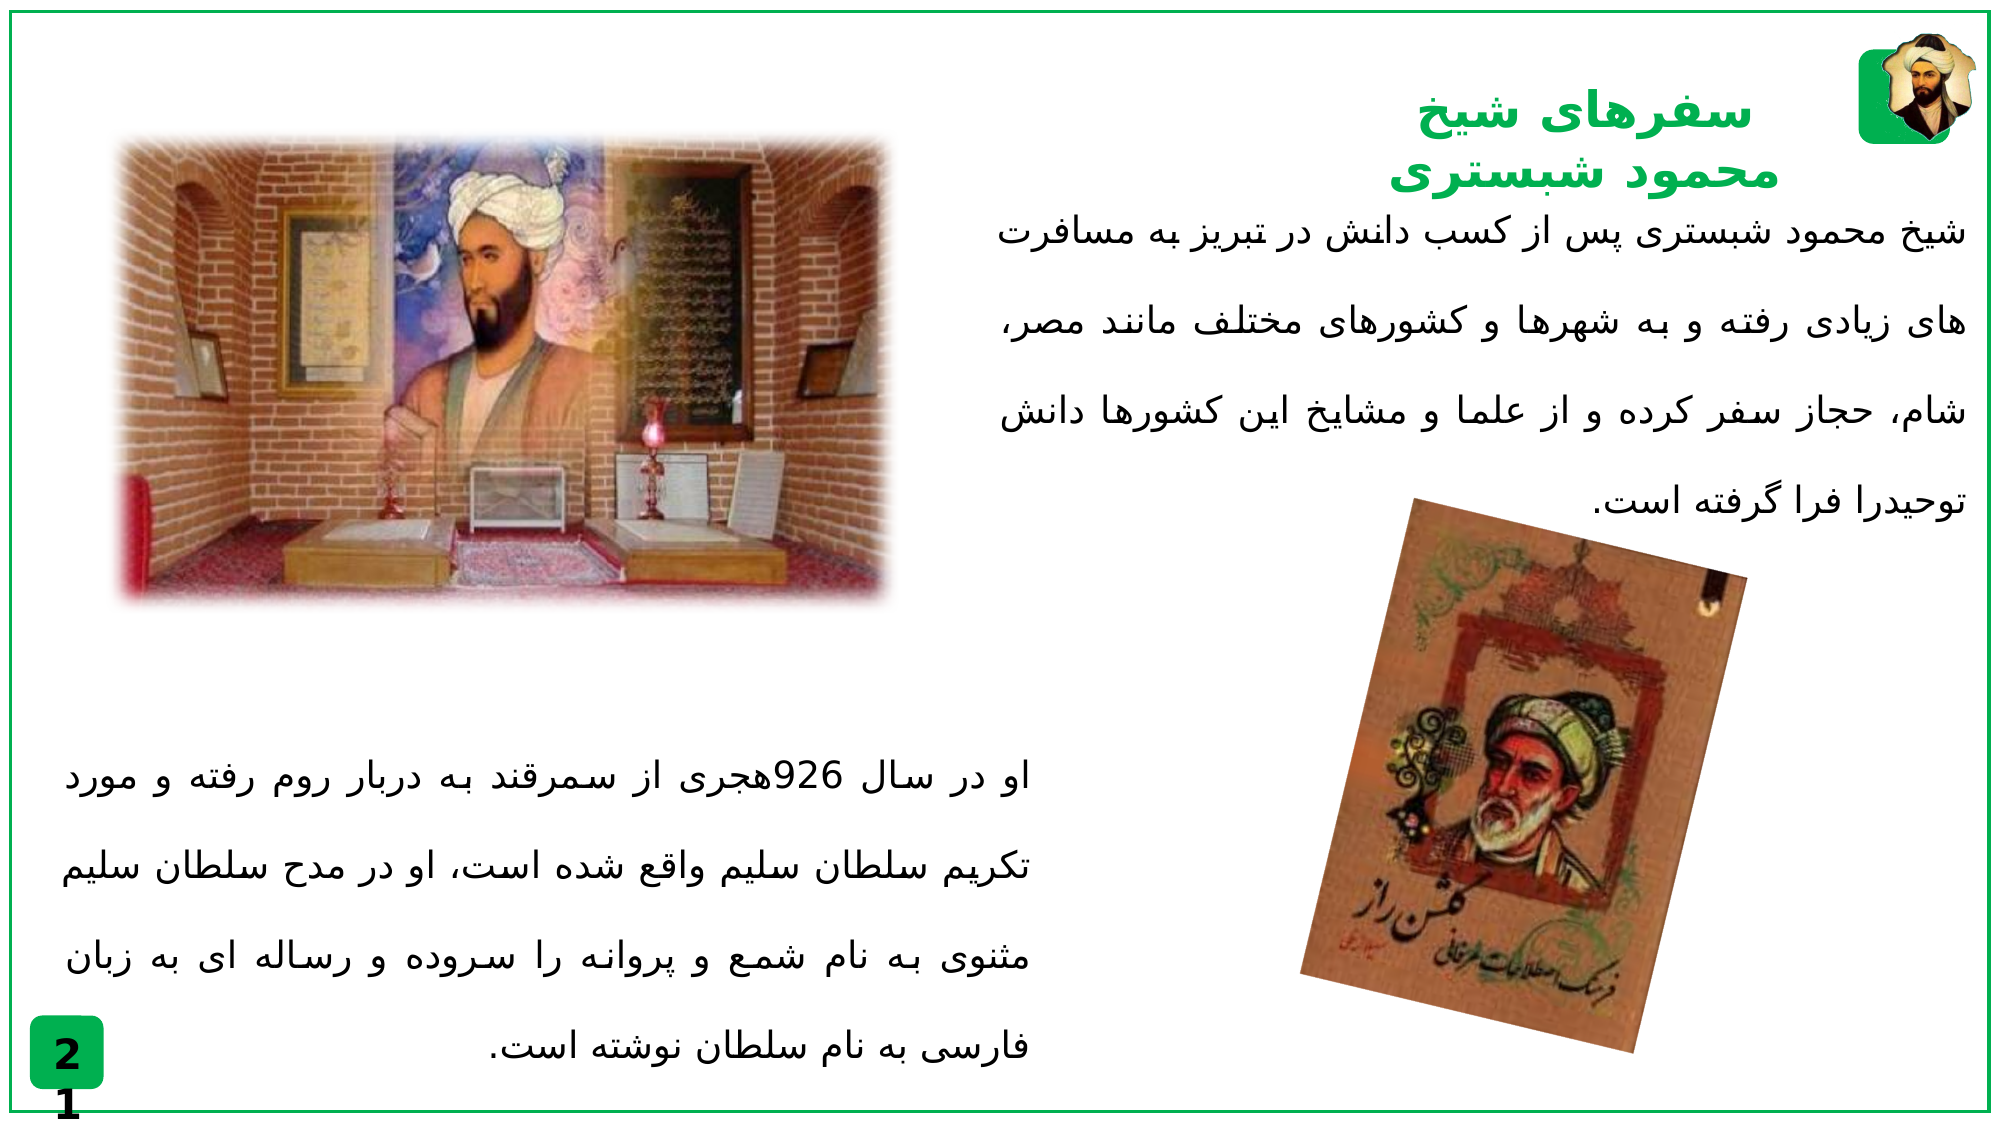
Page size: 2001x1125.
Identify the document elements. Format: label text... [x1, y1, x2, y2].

text_box شیخ محمود شبستری پس از کسب دانش در تبریز به مسافرت های زیادی رفته و به شهرها و کشورهای مختلف مانند مصر، شام، حجاز سفر کرده و از علما و مشایخ این کشورها دانش توحیدرا فرا گرفته است. [981, 153, 1983, 529]
text_box او در سال 926هجری از سمرقند به دربار روم رفته و مورد تکریم سلطان سلیم واقع شده است، او در مدح سلطان سلیم مثنوی به نام شمع و پروانه را سروده و رساله ای به زبان فارسی به نام سلطان نوشته است. [45, 699, 1046, 1074]
text_box 21 [30, 1020, 106, 1125]
picture [1301, 499, 1747, 1053]
text_box سفرهای شیخ محمود شبستری [1314, 69, 1856, 205]
picture [1876, 23, 1989, 158]
picture [105, 128, 899, 614]
